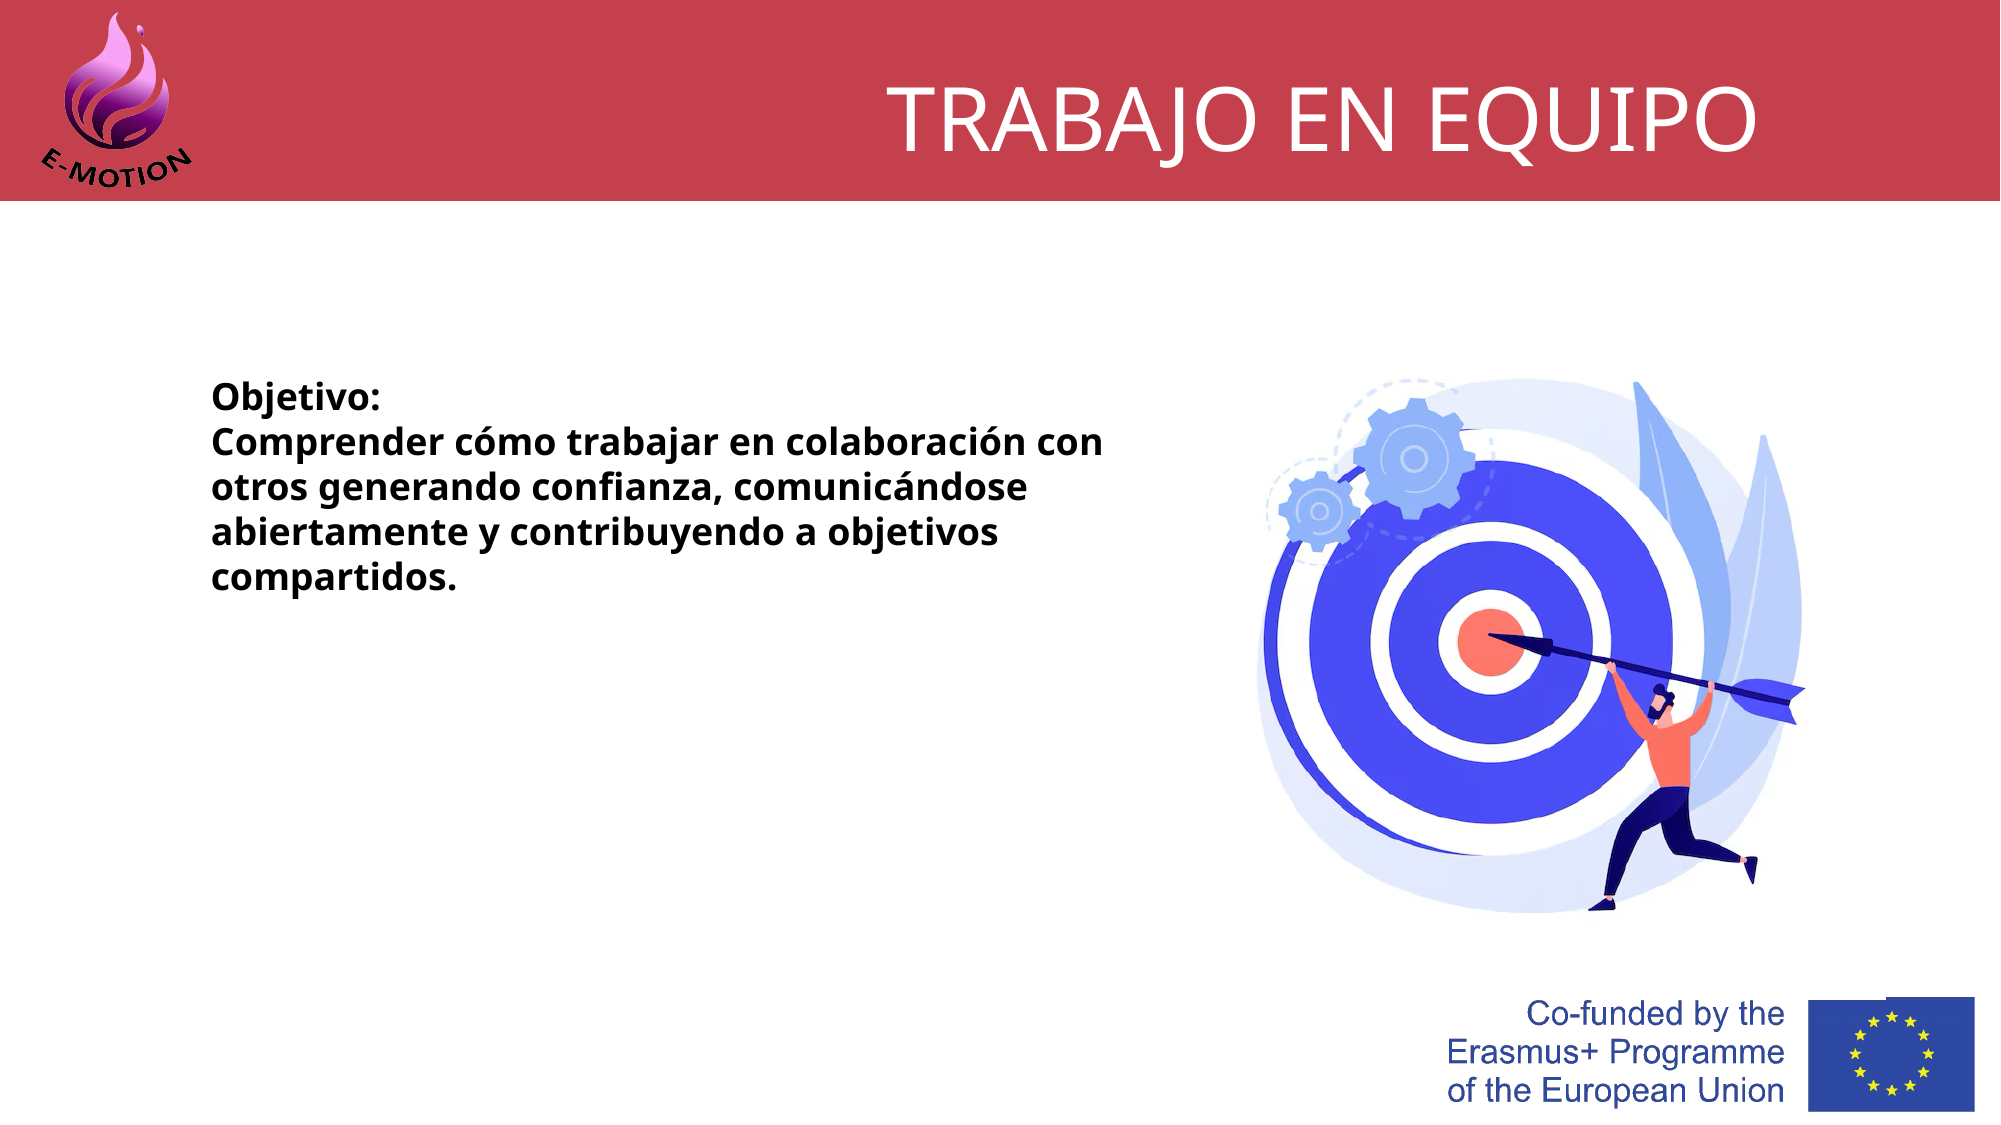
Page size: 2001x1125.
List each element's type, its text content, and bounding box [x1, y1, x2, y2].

text_box TRABAJO EN EQUIPO [518, 55, 1778, 330]
picture [1176, 291, 1975, 1116]
picture [0, 0, 253, 247]
text_box Objetivo: Comprender cómo trabajar en colaboración con otros generando confianza, comunicándose abiertamente y contribuyendo a objetivos compartidos. [195, 365, 1171, 606]
